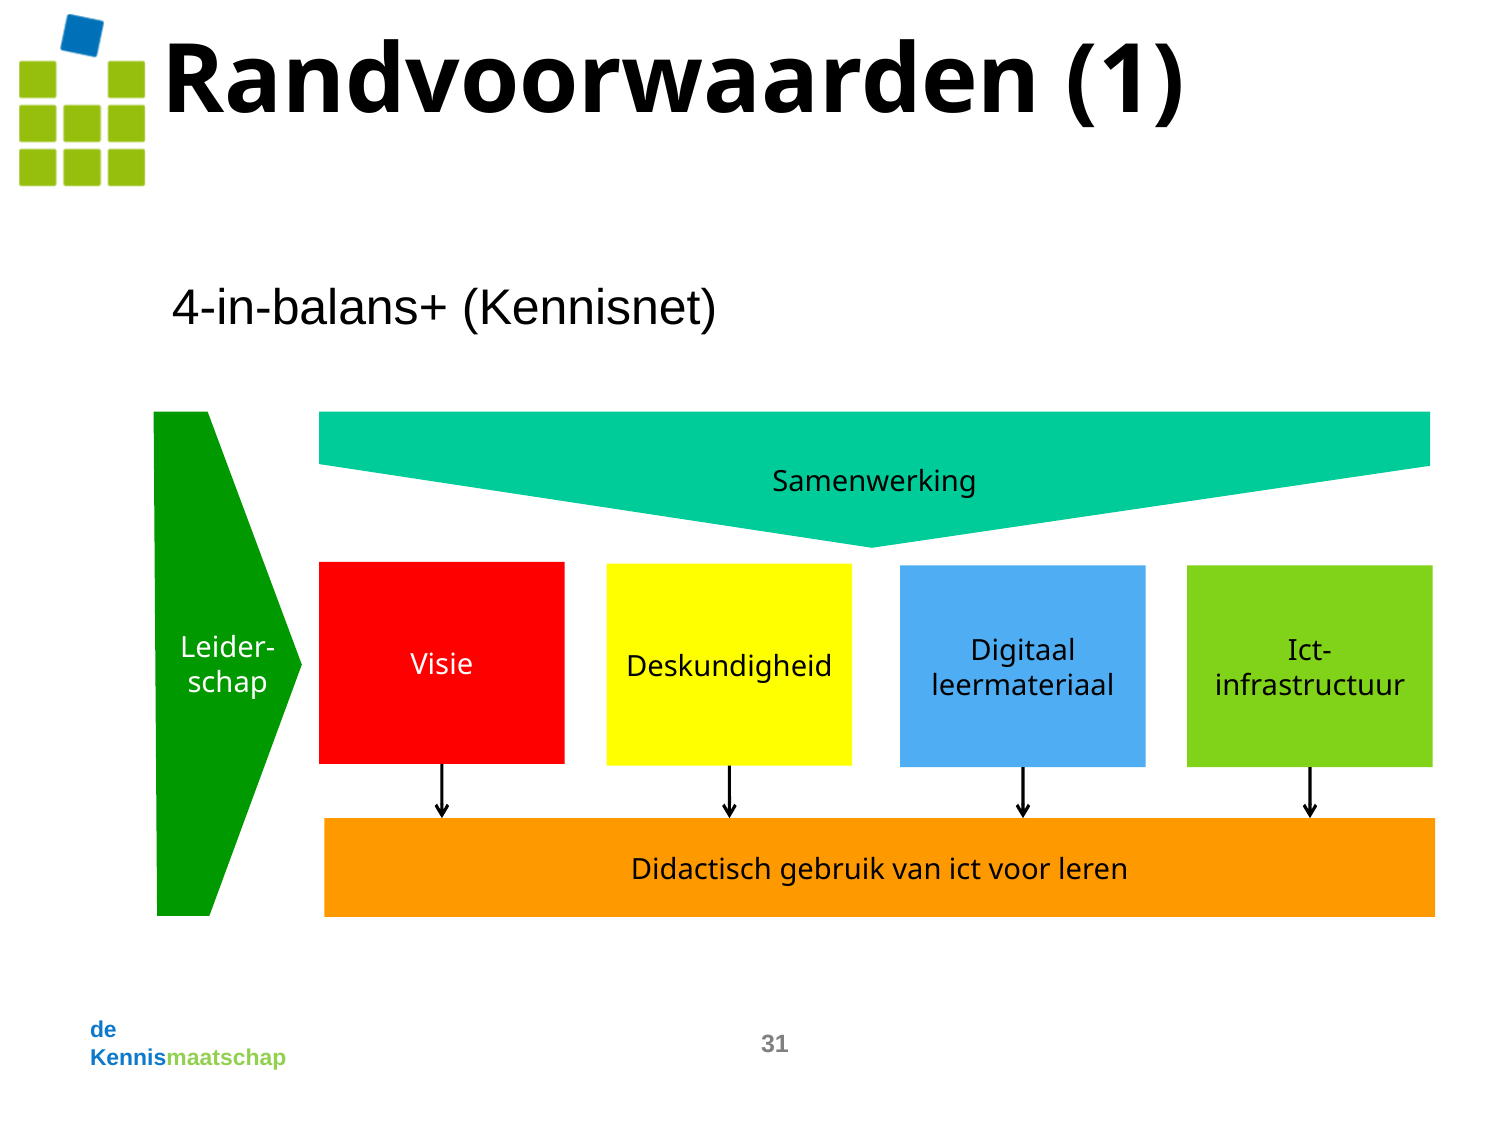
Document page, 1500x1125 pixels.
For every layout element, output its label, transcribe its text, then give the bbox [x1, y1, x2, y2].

text_box 4-in-balans+ (Kennisnet) [157, 267, 733, 342]
text_box Samenwerking [317, 410, 1432, 550]
text_box Visie [318, 560, 566, 765]
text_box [324, 763, 1436, 917]
text_box Digitaal leermateriaal [899, 564, 1147, 761]
text_box Ict- infrastructuur [1186, 564, 1434, 762]
picture [17, 3, 147, 197]
footer de Kennismaatschap [75, 1012, 624, 1073]
slide_number 31 [624, 1012, 925, 1073]
title Randvoorwaarden (1) [146, 8, 1495, 197]
text_box Leider-schap [152, 410, 304, 918]
text_box Deskundigheid [605, 562, 853, 761]
